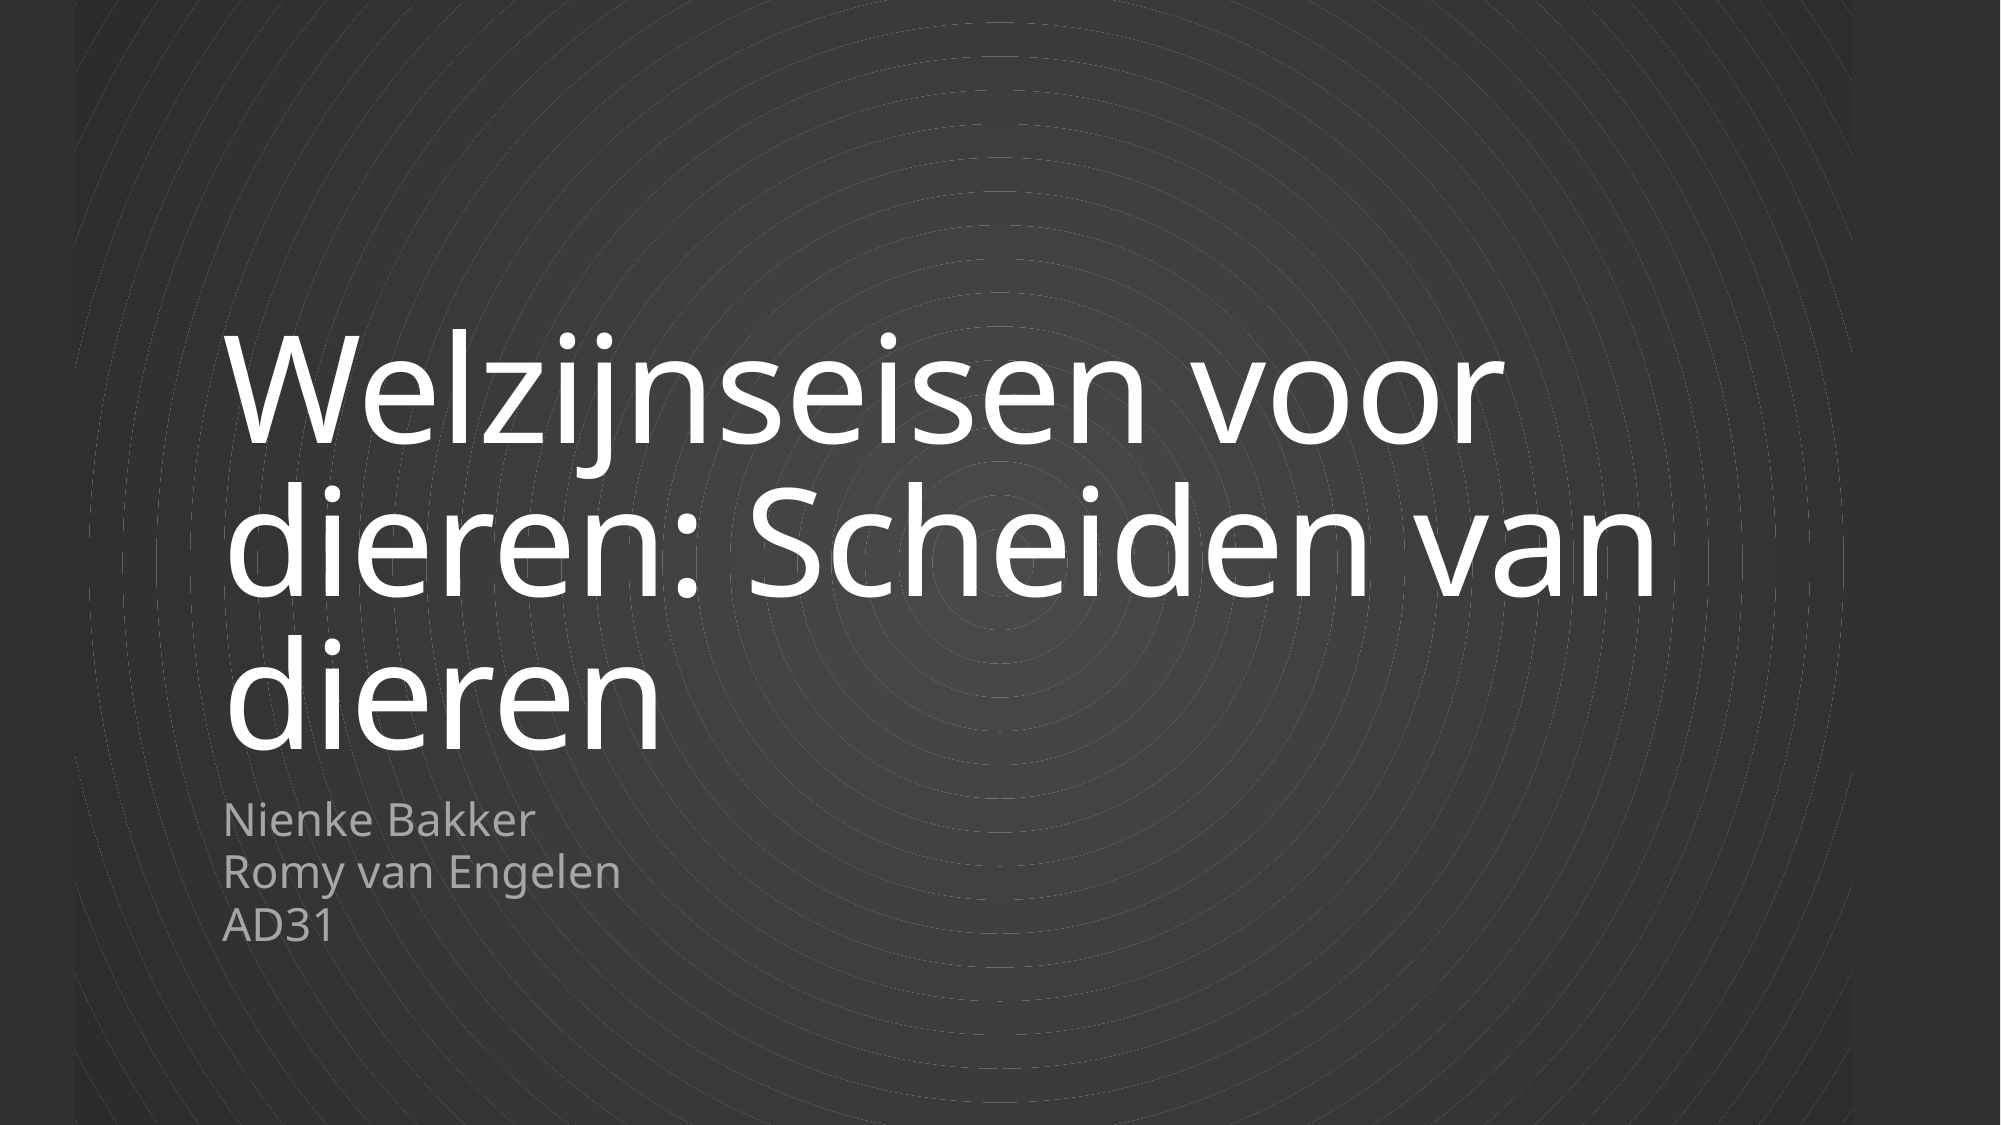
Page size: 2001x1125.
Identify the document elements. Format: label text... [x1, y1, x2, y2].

title Welzijnseisen voor dieren: Scheiden van dieren [206, 124, 1752, 787]
subtitle Nienke Bakker Romy van Engelen AD31 [206, 787, 1752, 1065]
